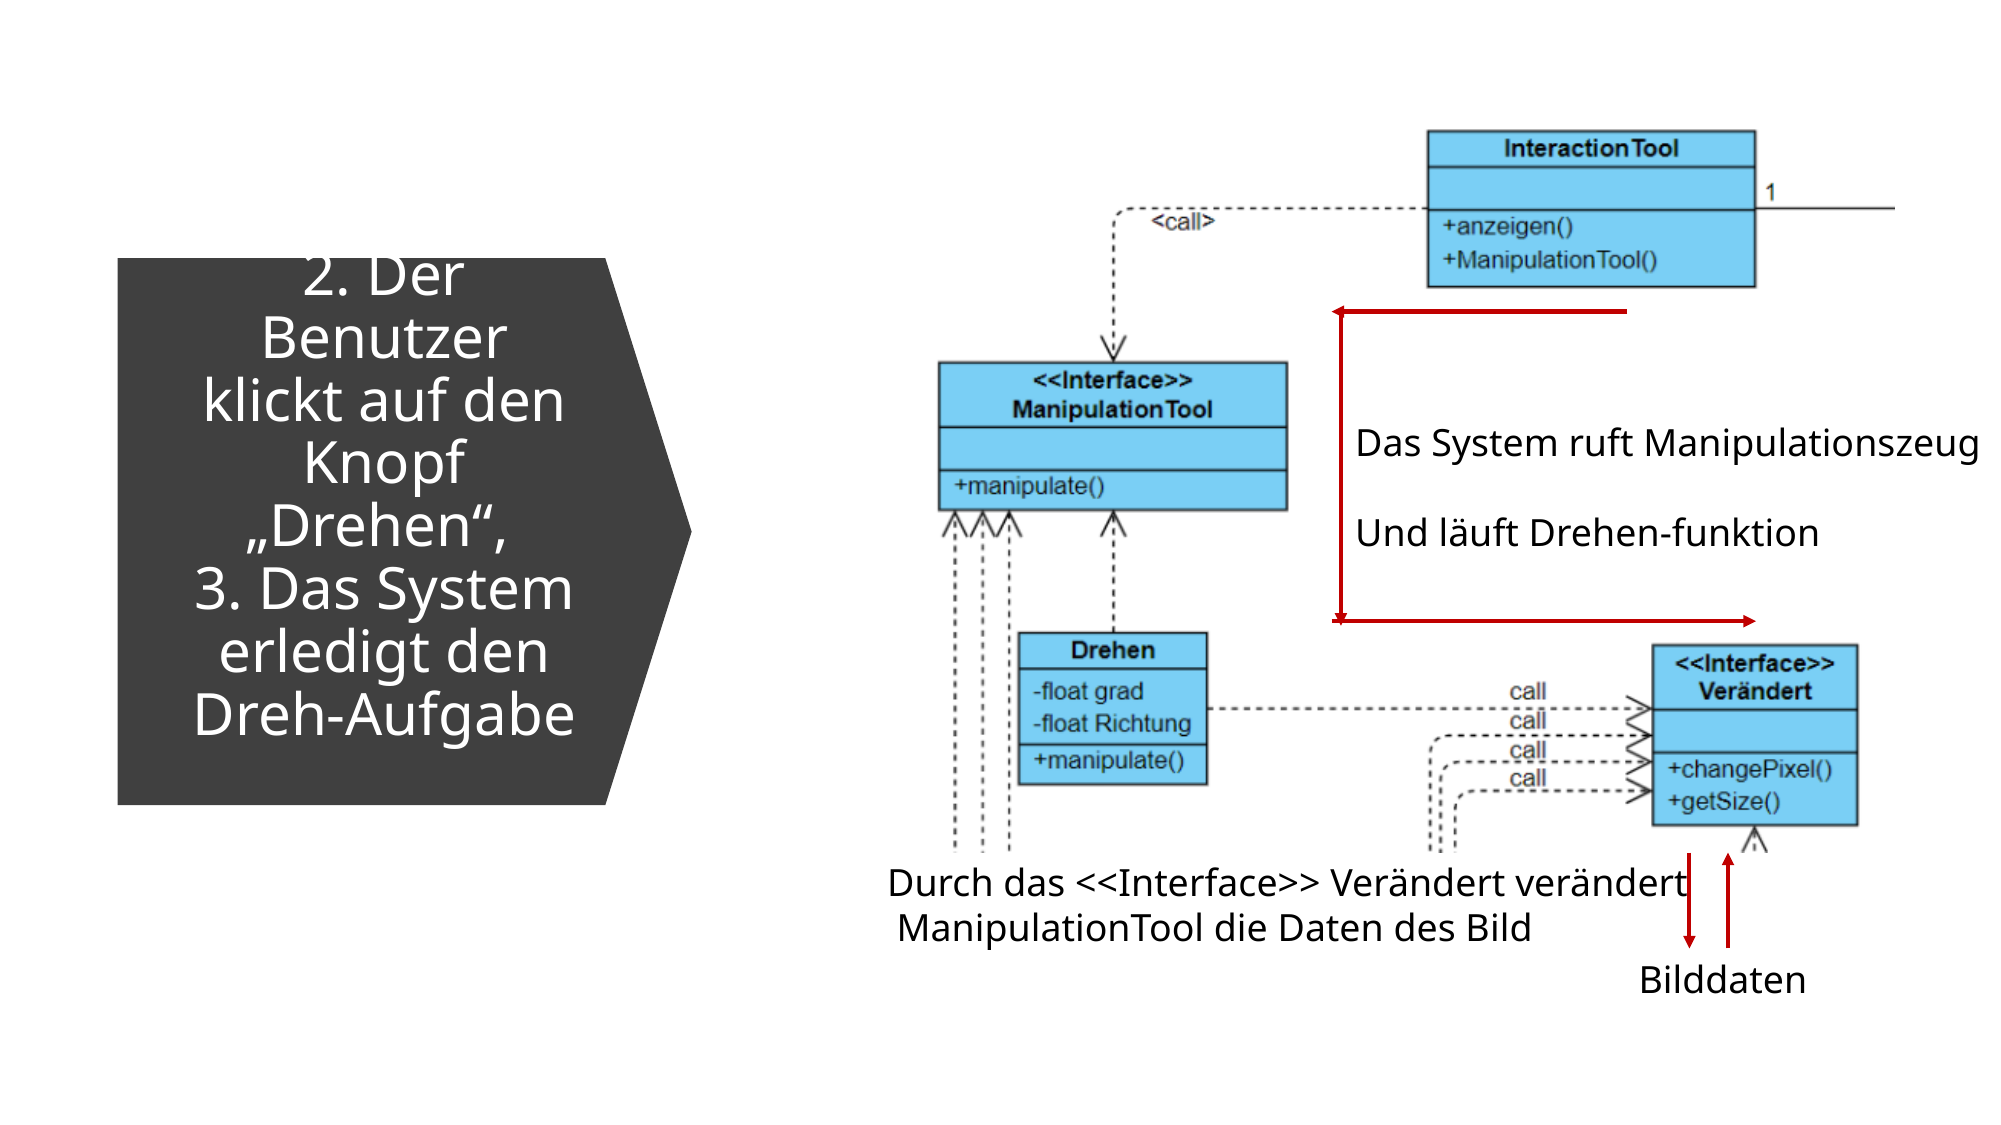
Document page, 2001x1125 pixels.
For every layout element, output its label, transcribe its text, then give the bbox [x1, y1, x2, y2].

text_box [116, 257, 693, 807]
title 2. Der Benutzer klickt auf den Knopf „Drehen“, 3. Das System erledigt den Dreh-Aufgabe [168, 322, 601, 741]
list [782, 96, 1895, 853]
text_box Durch das <<Interface>> Verändert verändert ManipulationTool die Daten des Bild [872, 853, 1703, 1002]
text_box Das System ruft Manipulationszeug Und läuft Drehen-funktion [1895, 412, 1996, 562]
text_box Bilddaten [1623, 948, 1823, 1009]
